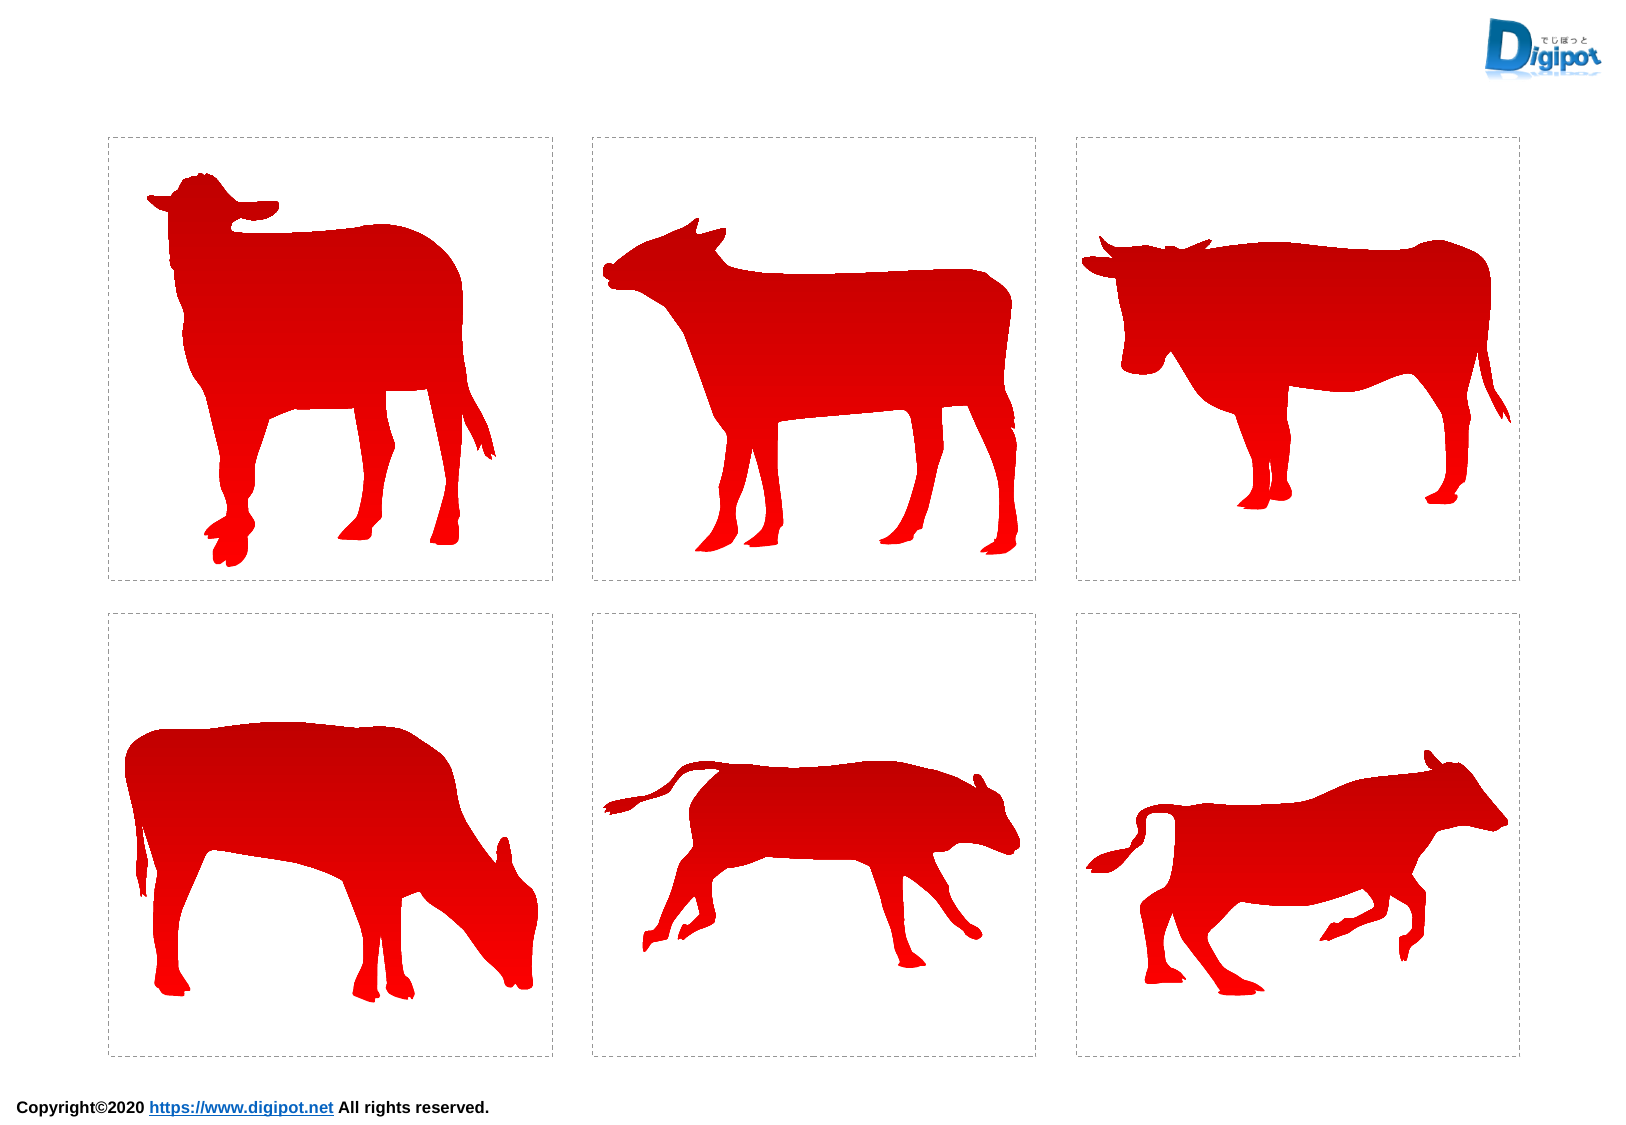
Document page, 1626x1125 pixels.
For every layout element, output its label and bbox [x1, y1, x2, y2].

text_box [603, 218, 1018, 555]
text_box [603, 760, 1020, 968]
text_box [1085, 749, 1509, 996]
text_box [146, 172, 496, 567]
text_box [124, 722, 538, 1003]
picture [1485, 18, 1602, 82]
text_box [1081, 236, 1512, 510]
